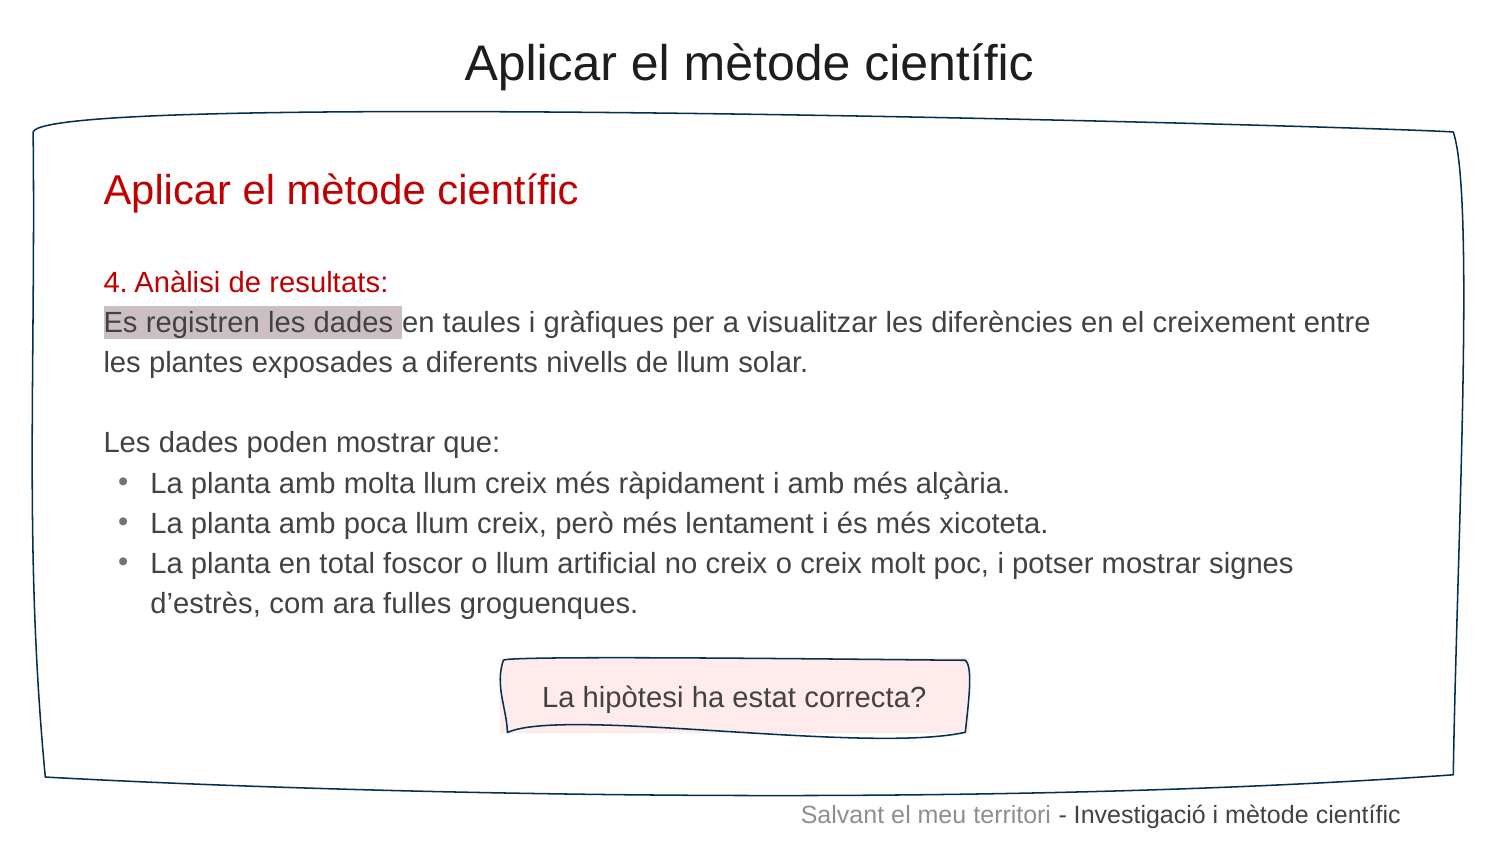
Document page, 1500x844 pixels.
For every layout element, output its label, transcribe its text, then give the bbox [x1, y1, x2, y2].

text_box Salvant el meu territori - Investigació i mètode científic [88, 790, 1417, 844]
list 4. Anàlisi de resultats: Es registren les dades en taules i gràfiques per a visualitzar les diferències en el creixement entre les plantes exposades a diferents nivells de llum solar. Les dades poden mostrar que: La planta amb molta llum creix més ràpidament i amb més alçària. La planta amb poca llum creix, però més lentament i és més xicoteta. La planta en total foscor o llum artificial no creix o creix molt poc, i potser mostrar signes d’estrès, com ara fulles groguenques. [88, 242, 1417, 747]
text_box Aplicar el mètode científic [88, 147, 1417, 234]
text_box [32, 111, 1464, 790]
text_box Aplicar el mètode científic [0, 20, 1499, 106]
